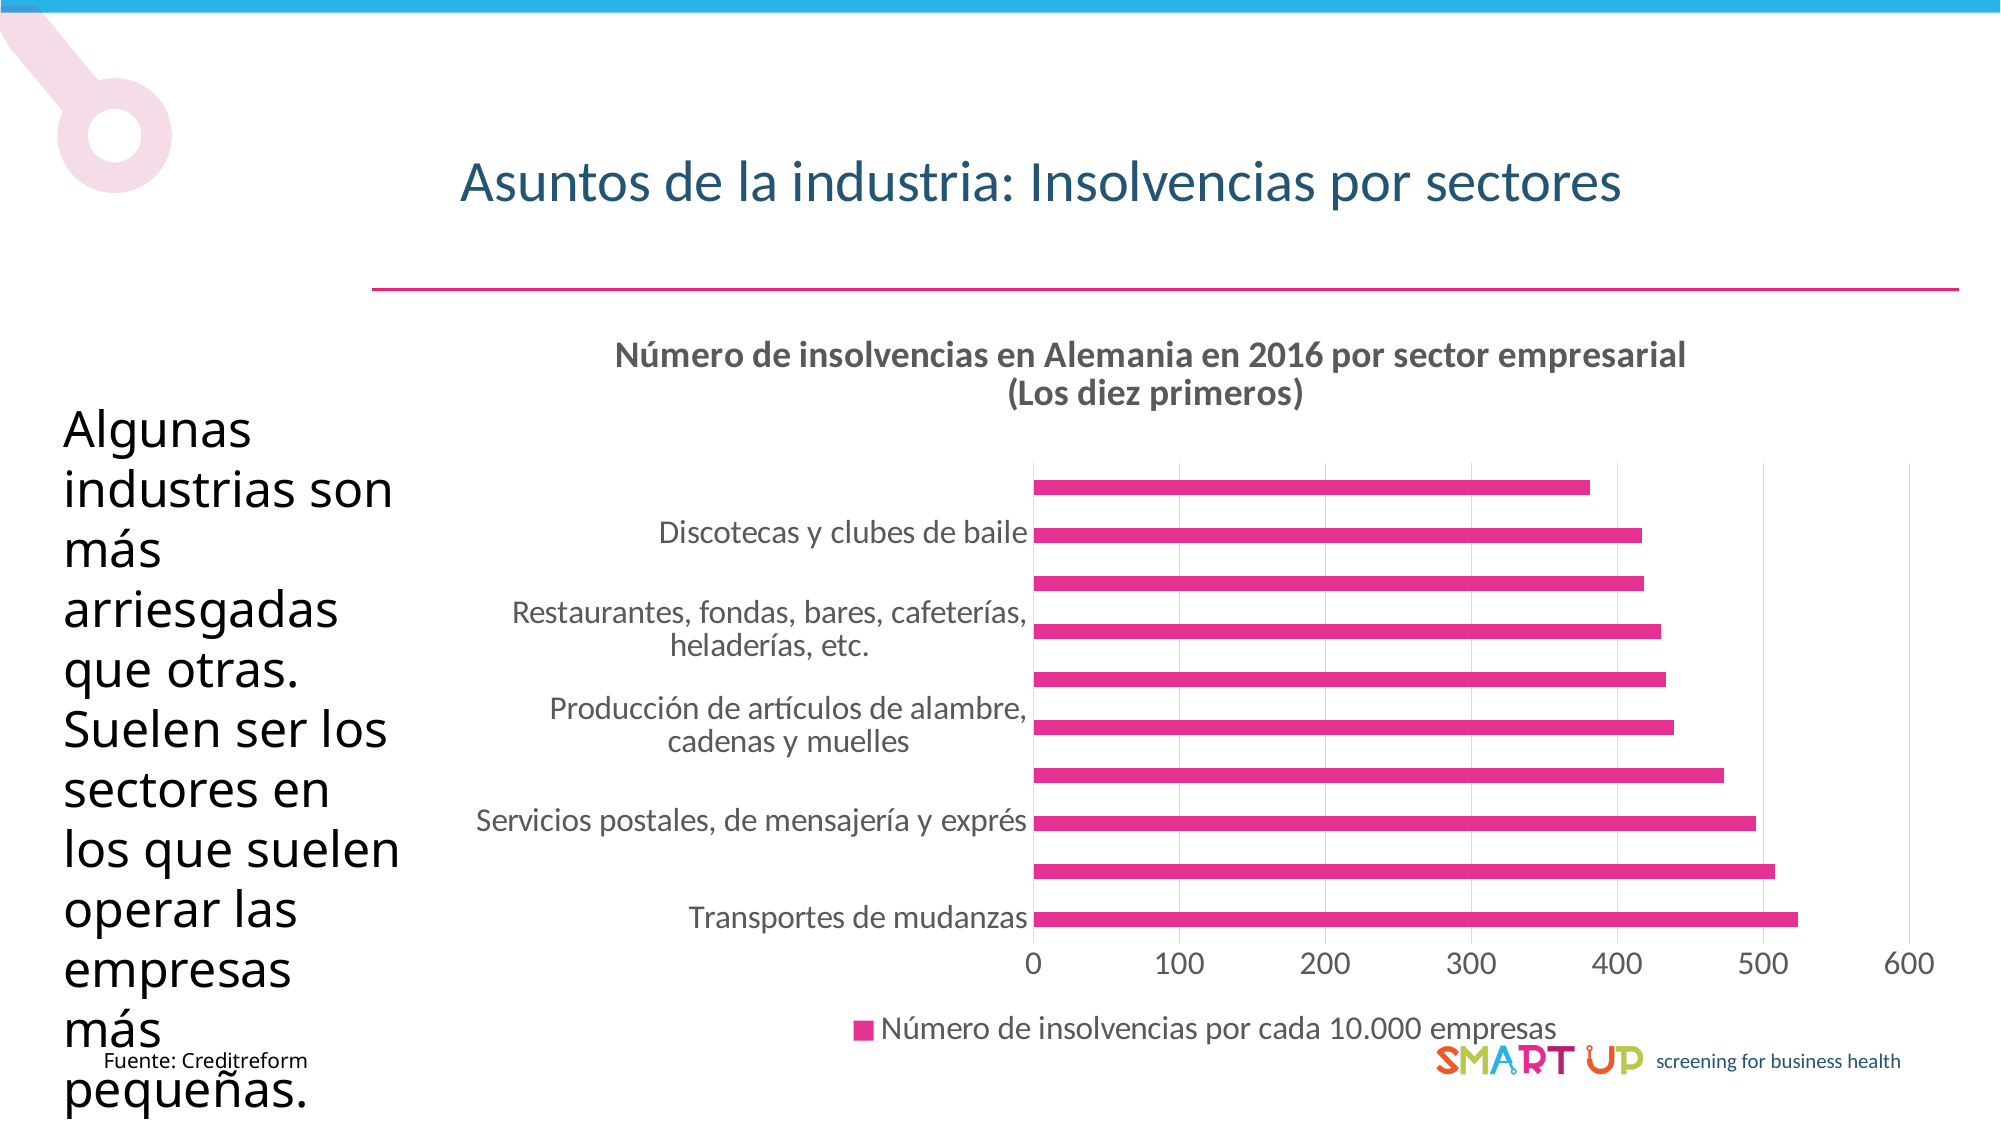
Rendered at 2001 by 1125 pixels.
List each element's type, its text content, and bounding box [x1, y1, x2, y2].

text_box Fuente: Creditreform [90, 1035, 368, 1080]
picture [0, 6, 224, 218]
list Asuntos de la industria: Insolvencias por sectores [445, 143, 1898, 258]
chart [445, 328, 1966, 1054]
picture [1436, 1054, 1643, 1078]
text_box Algunas industrias son más arriesgadas que otras. Suelen ser los sectores en los que suelen operar las empresas más pequeñas. [50, 390, 418, 1124]
